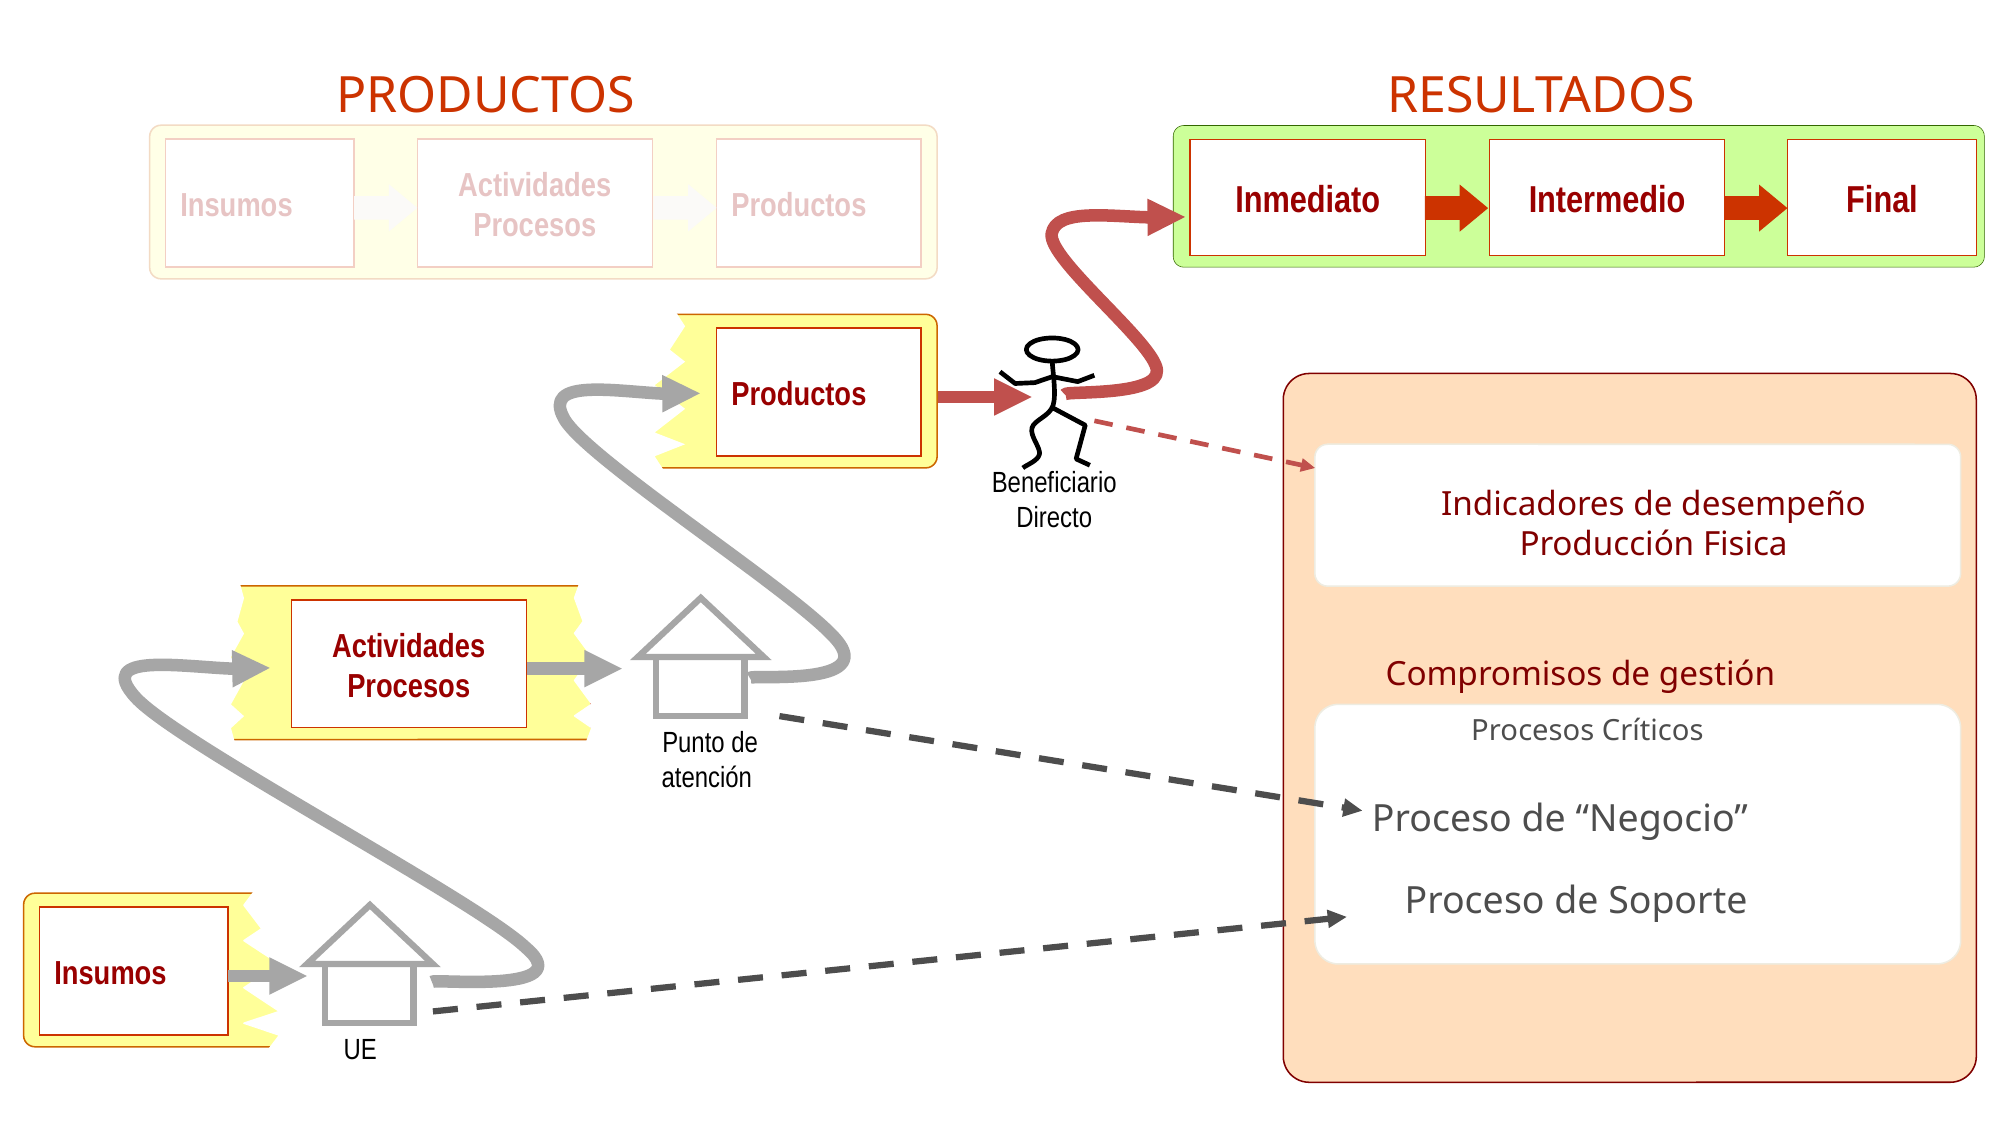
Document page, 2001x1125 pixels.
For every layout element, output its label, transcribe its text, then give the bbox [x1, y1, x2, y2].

text_box Insumos [39, 907, 229, 1035]
text_box [760, 574, 890, 752]
text_box [1348, 802, 1363, 815]
text_box [302, 670, 591, 740]
text_box [1314, 444, 1961, 587]
text_box [23, 893, 278, 1047]
text_box [232, 585, 590, 707]
text_box Compromisos de gestión [1370, 645, 1791, 700]
text_box UE [328, 1032, 392, 1073]
text_box [656, 314, 938, 468]
text_box Punto de atención [646, 716, 774, 801]
text_box Inmediato [1190, 139, 1426, 256]
text_box [243, 977, 328, 1059]
text_box [1424, 184, 1489, 232]
text_box [1301, 459, 1315, 472]
text_box Beneficiario Directo [977, 456, 1132, 541]
text_box [1283, 373, 1977, 1083]
text_box PRODUCTOS [321, 54, 650, 113]
text_box [228, 969, 301, 983]
text_box Proceso de Soporte [1389, 868, 1763, 929]
text_box Indicadores de desempeño Producción Fisica [1366, 474, 1950, 570]
text_box RESULTADOS [1372, 54, 1710, 130]
text_box Procesos Críticos [1456, 704, 1719, 754]
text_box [637, 597, 765, 717]
text_box Final [1787, 139, 1977, 256]
text_box [7, 574, 245, 752]
text_box [1051, 211, 1186, 392]
text_box Actividades Procesos [291, 599, 527, 728]
text_box Intermedio [1489, 139, 1725, 256]
text_box [392, 881, 890, 1059]
text_box [560, 388, 845, 678]
text_box [1724, 184, 1788, 232]
text_box [126, 662, 539, 983]
text_box [1314, 704, 1961, 964]
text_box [306, 904, 434, 1024]
text_box [1173, 125, 1985, 268]
text_box [133, 302, 686, 480]
text_box [133, 113, 1000, 291]
text_box [527, 662, 622, 675]
text_box [243, 881, 390, 976]
text_box [1330, 911, 1347, 925]
text_box [574, 574, 735, 752]
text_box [999, 337, 1095, 469]
text_box Proceso de “Negocio” [1357, 786, 1764, 847]
text_box Productos [716, 328, 922, 456]
